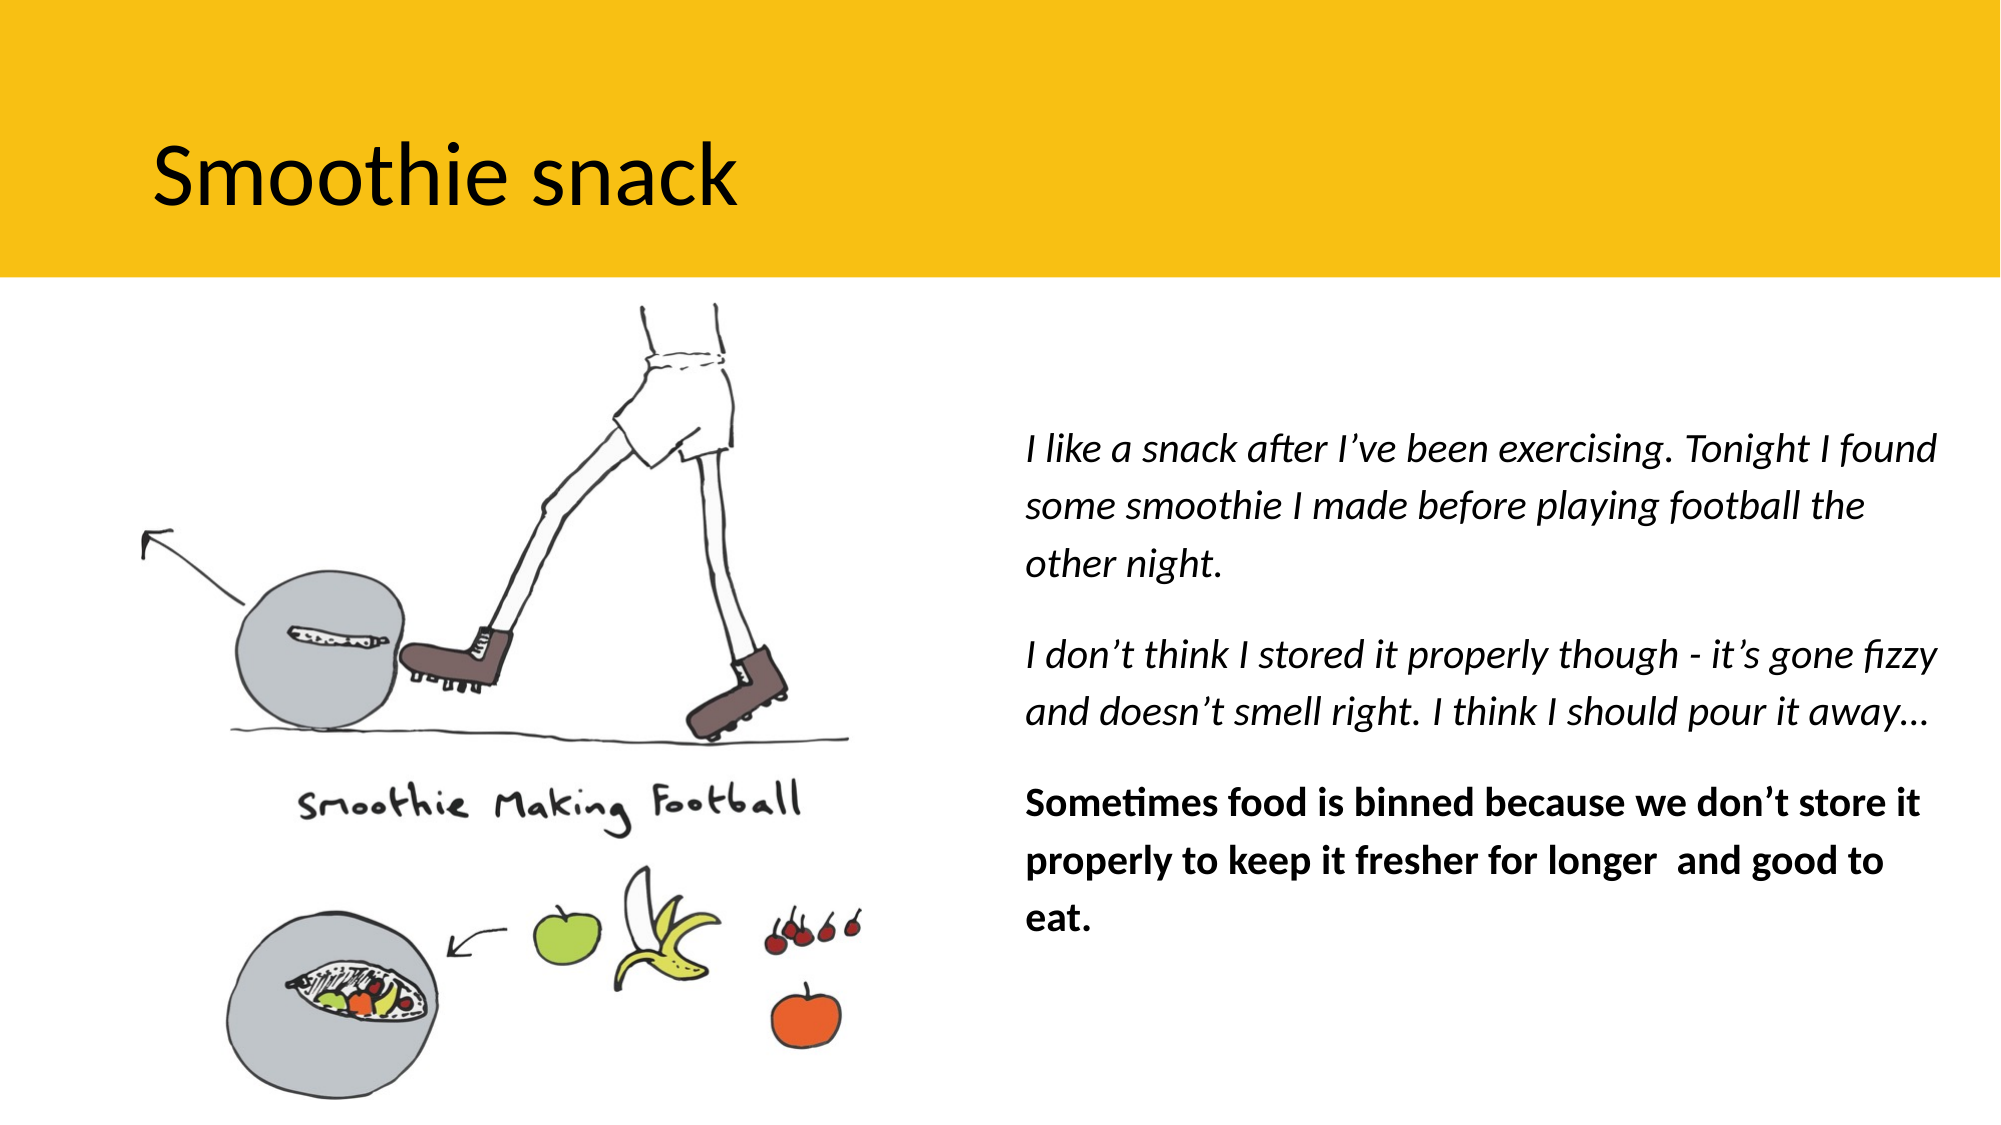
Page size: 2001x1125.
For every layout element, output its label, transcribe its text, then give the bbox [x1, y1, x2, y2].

text_box I like a snack after I’ve been exercising. Tonight I found some smoothie I made before playing football the other night. I don’t think I stored it properly though - it’s gone fizzy and doesn’t smell right. I think I should pour it away… Sometimes food is binned because we don’t store it properly to keep it fresher for longer and good to eat. [1010, 398, 1954, 1125]
picture [141, 302, 862, 1101]
title Smoothie snack [137, 59, 1863, 278]
